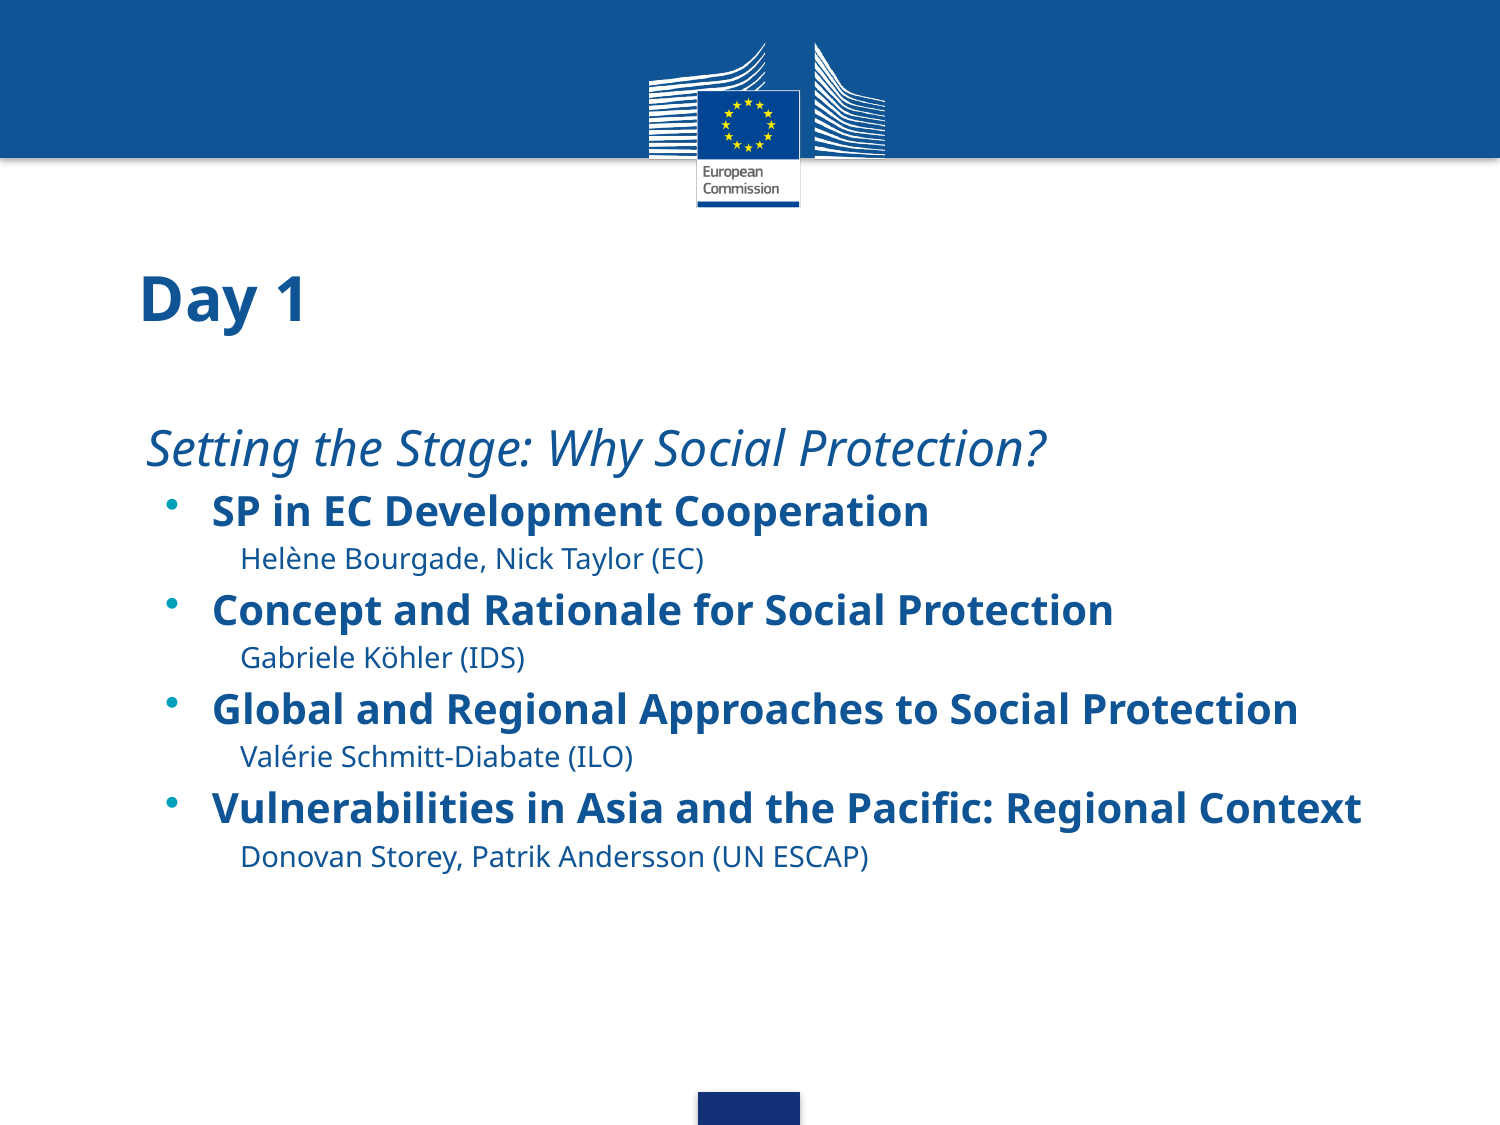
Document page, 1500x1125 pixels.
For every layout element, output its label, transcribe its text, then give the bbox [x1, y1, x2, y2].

title Day 1 [64, 219, 1415, 374]
picture [649, 42, 885, 208]
list Setting the Stage: Why Social Protection? SP in EC Development Cooperation Helène Bourgade, Nick Taylor (EC) Concept and Rationale for Social Protection Gabriele Köhler (IDS) Global and Regional Approaches to Social Protection Valérie Schmitt-Diabate (ILO) Vulnerabilities in Asia and the Pacific: Regional Context Donovan Storey, Patrik Andersson (UN ESCAP) [75, 408, 1425, 988]
